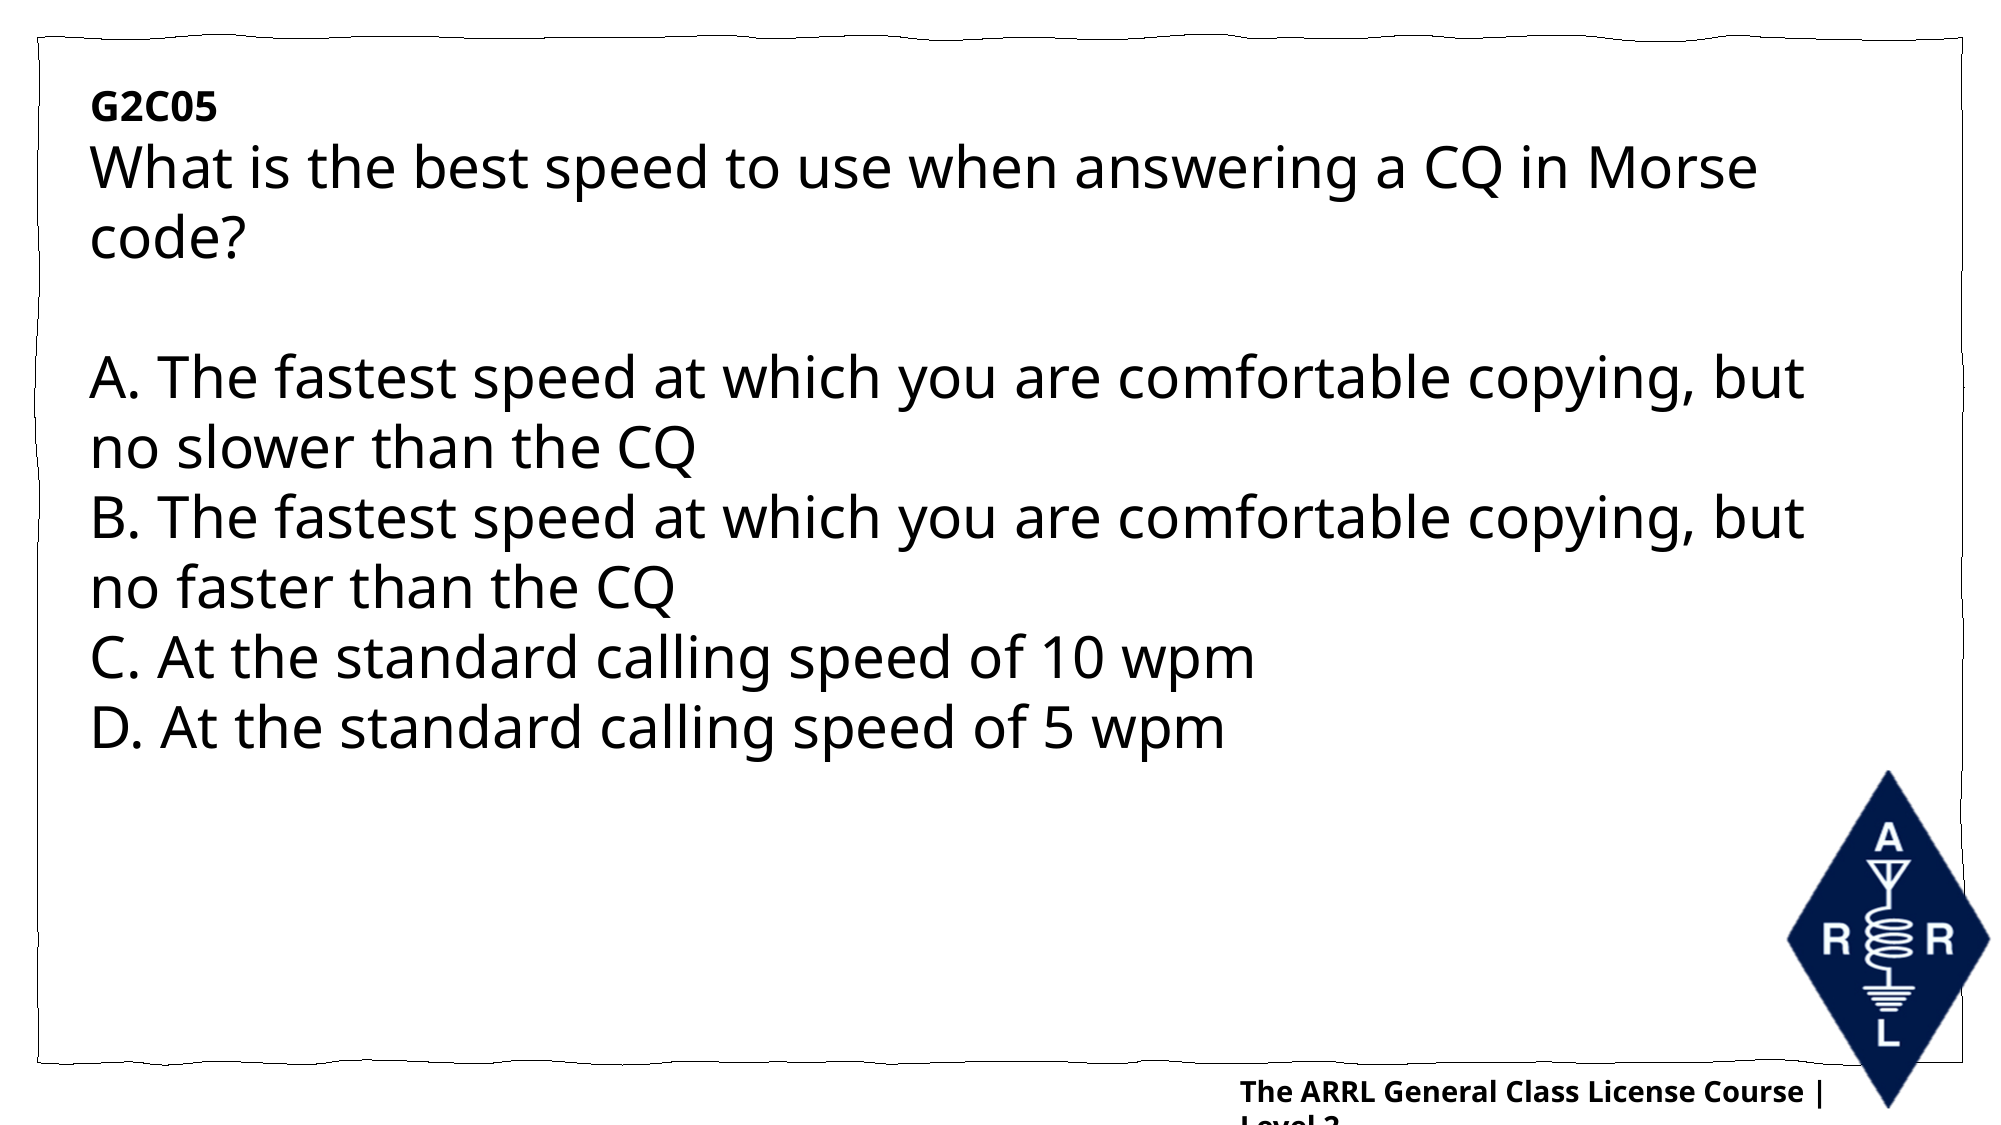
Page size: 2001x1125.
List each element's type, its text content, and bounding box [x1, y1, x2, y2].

picture [1773, 752, 1999, 1125]
text_box G2C05 What is the best speed to use when answering a CQ in Morse code? A. The fastest speed at which you are comfortable copying, but no slower than the CQ B. The fastest speed at which you are comfortable copying, but no faster than the CQ C. At the standard calling speed of 10 wpm D. At the standard calling speed of 5 wpm [75, 72, 1850, 768]
